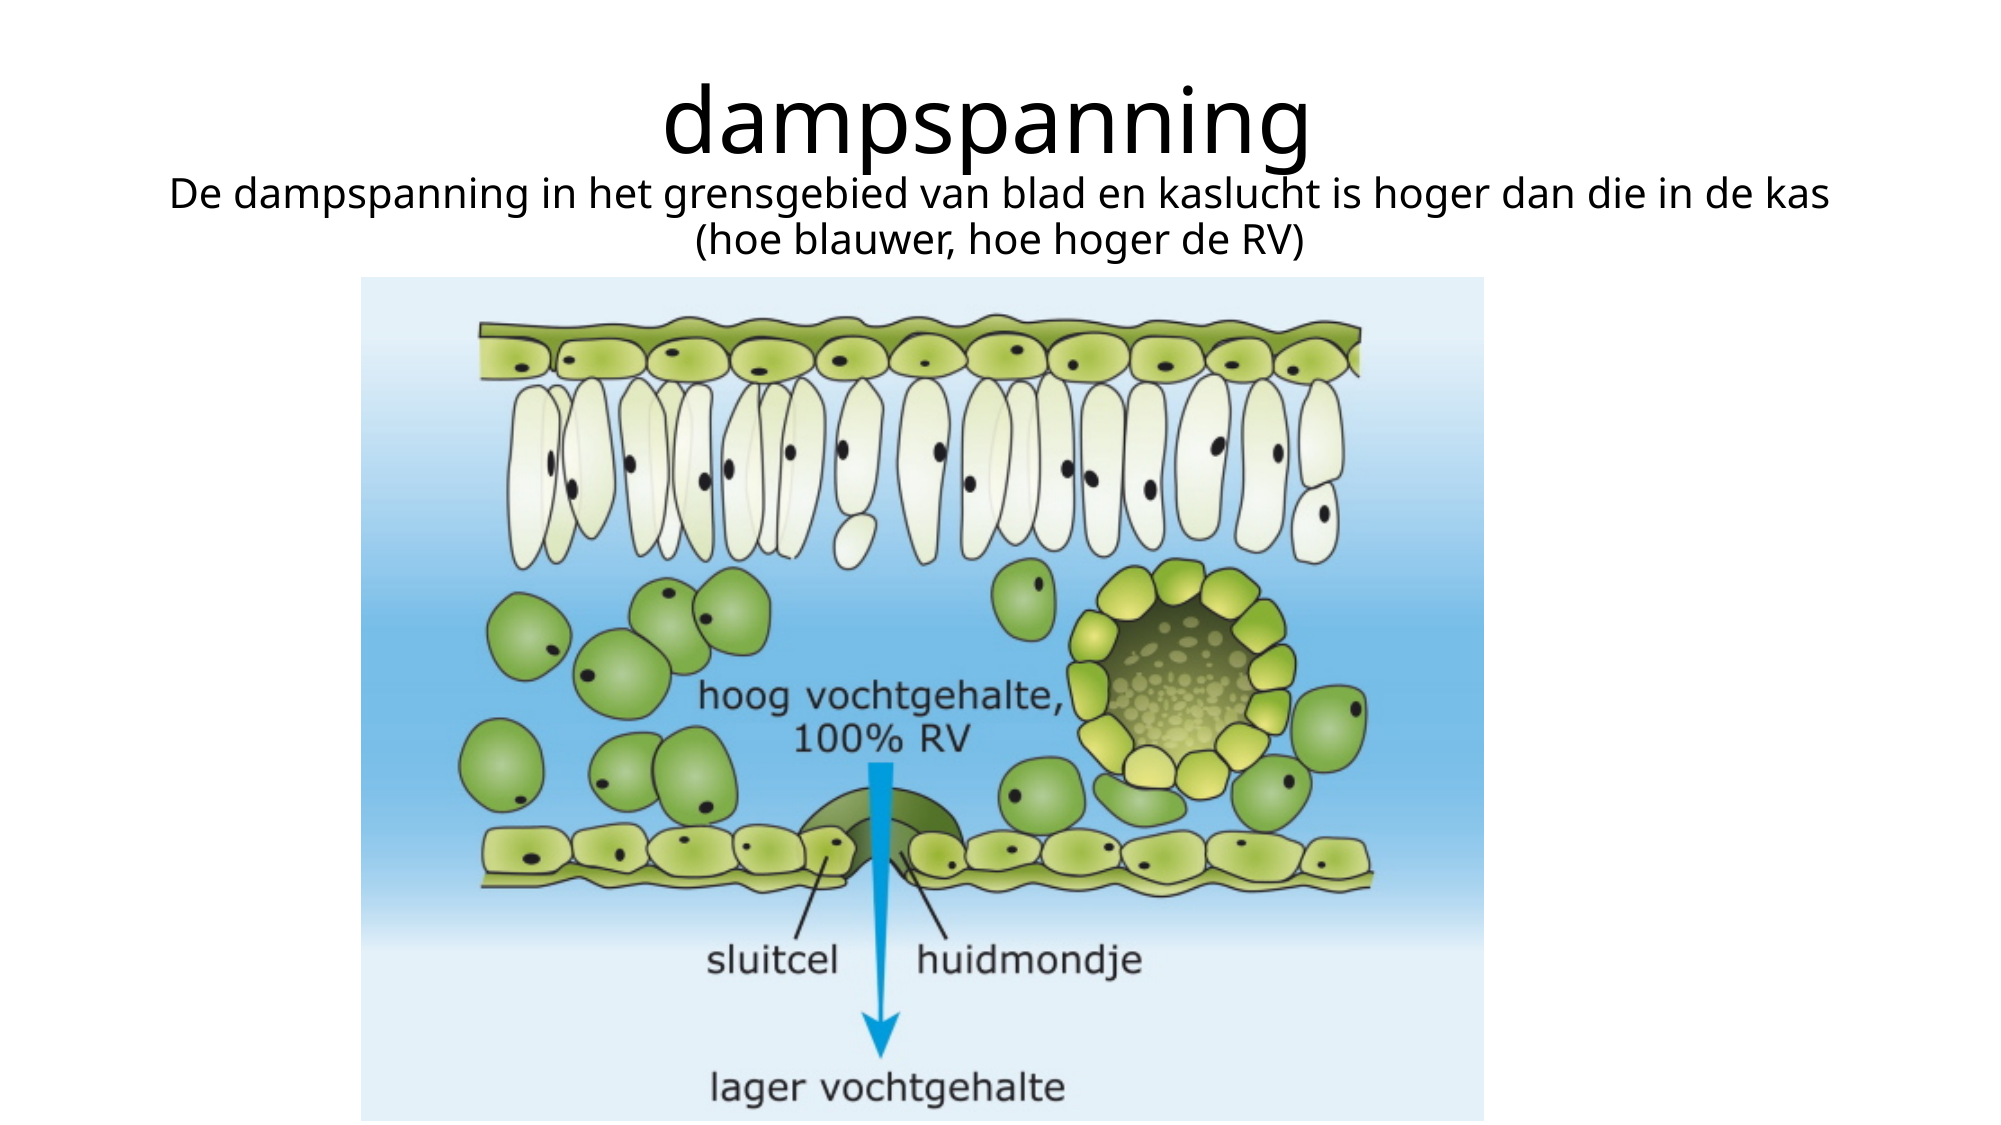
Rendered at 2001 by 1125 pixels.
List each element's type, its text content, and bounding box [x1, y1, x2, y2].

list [361, 277, 1484, 1121]
title dampspanning De dampspanning in het grensgebied van blad en kaslucht is hoger dan die in de kas (hoe blauwer, hoe hoger de RV) [137, 59, 1863, 278]
